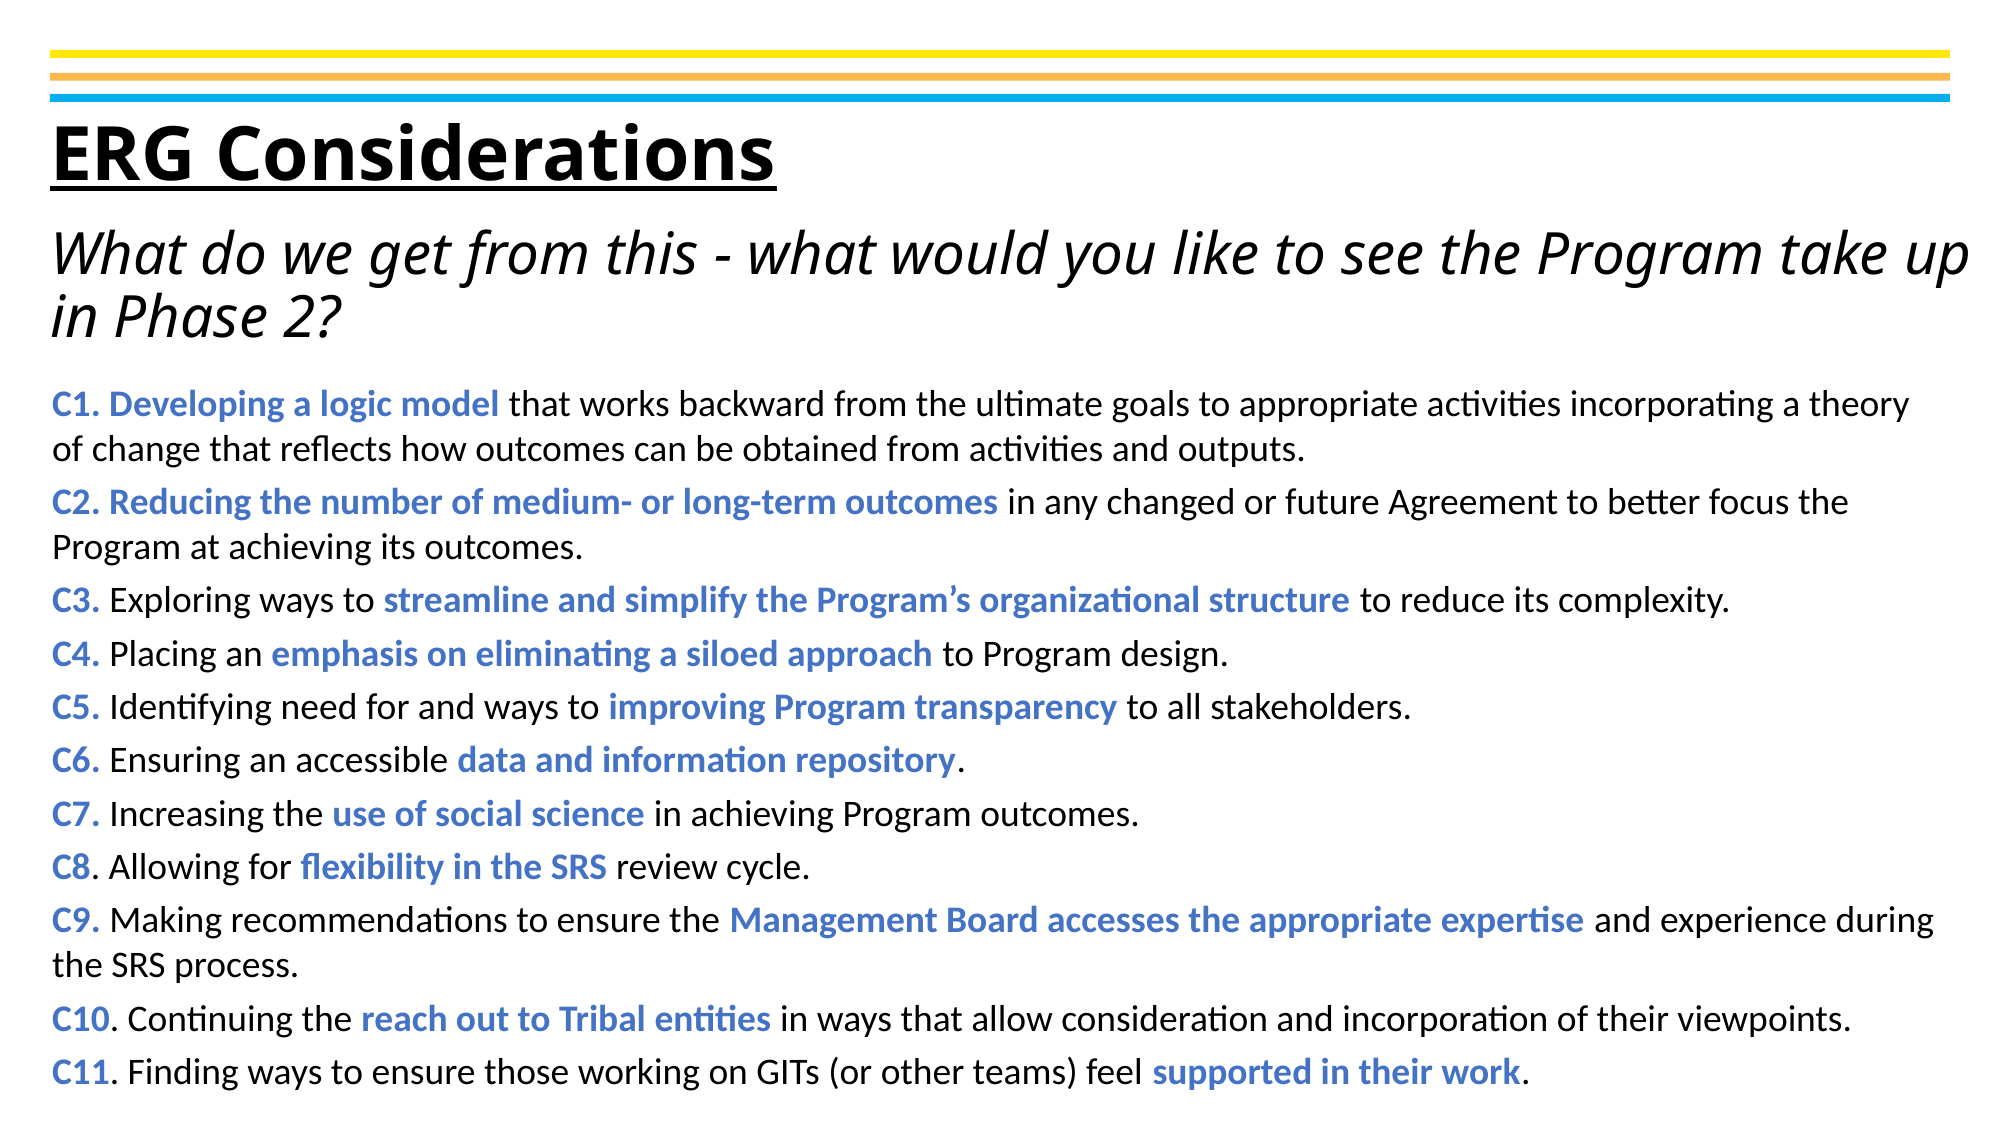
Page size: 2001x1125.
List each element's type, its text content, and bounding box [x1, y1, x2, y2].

text_box What do we get from this - what would you like to see the Program take up in Phase 2? [49, 224, 2000, 351]
text_box C1. Developing a logic model that works backward from the ultimate goals to appropriate activities incorporating a theory of change that reflects how outcomes can be obtained from activities and outputs. C2. Reducing the number of medium- or long-term outcomes in any changed or future Agreement to better focus the Program at achieving its outcomes. C3. Exploring ways to streamline and simplify the Program’s organizational structure to reduce its complexity. C4. Placing an emphasis on eliminating a siloed approach to Program design. C5. Identifying need for and ways to improving Program transparency to all stakeholders. C6. Ensuring an accessible data and information repository. C7. Increasing the use of social science in achieving Program outcomes. C8. Allowing for flexibility in the SRS review cycle. C9. Making recommendations to ensure the Management Board accesses the appropriate expertise and experience during the SRS process. C10. Continuing the reach out to Tribal entities in ways that allow consideration and incorporation of their viewpoints. C11. Finding ways to ensure those working on GITs (or other teams) feel supported in their work. [37, 371, 1963, 1100]
title ERG Considerations [49, 115, 1950, 198]
